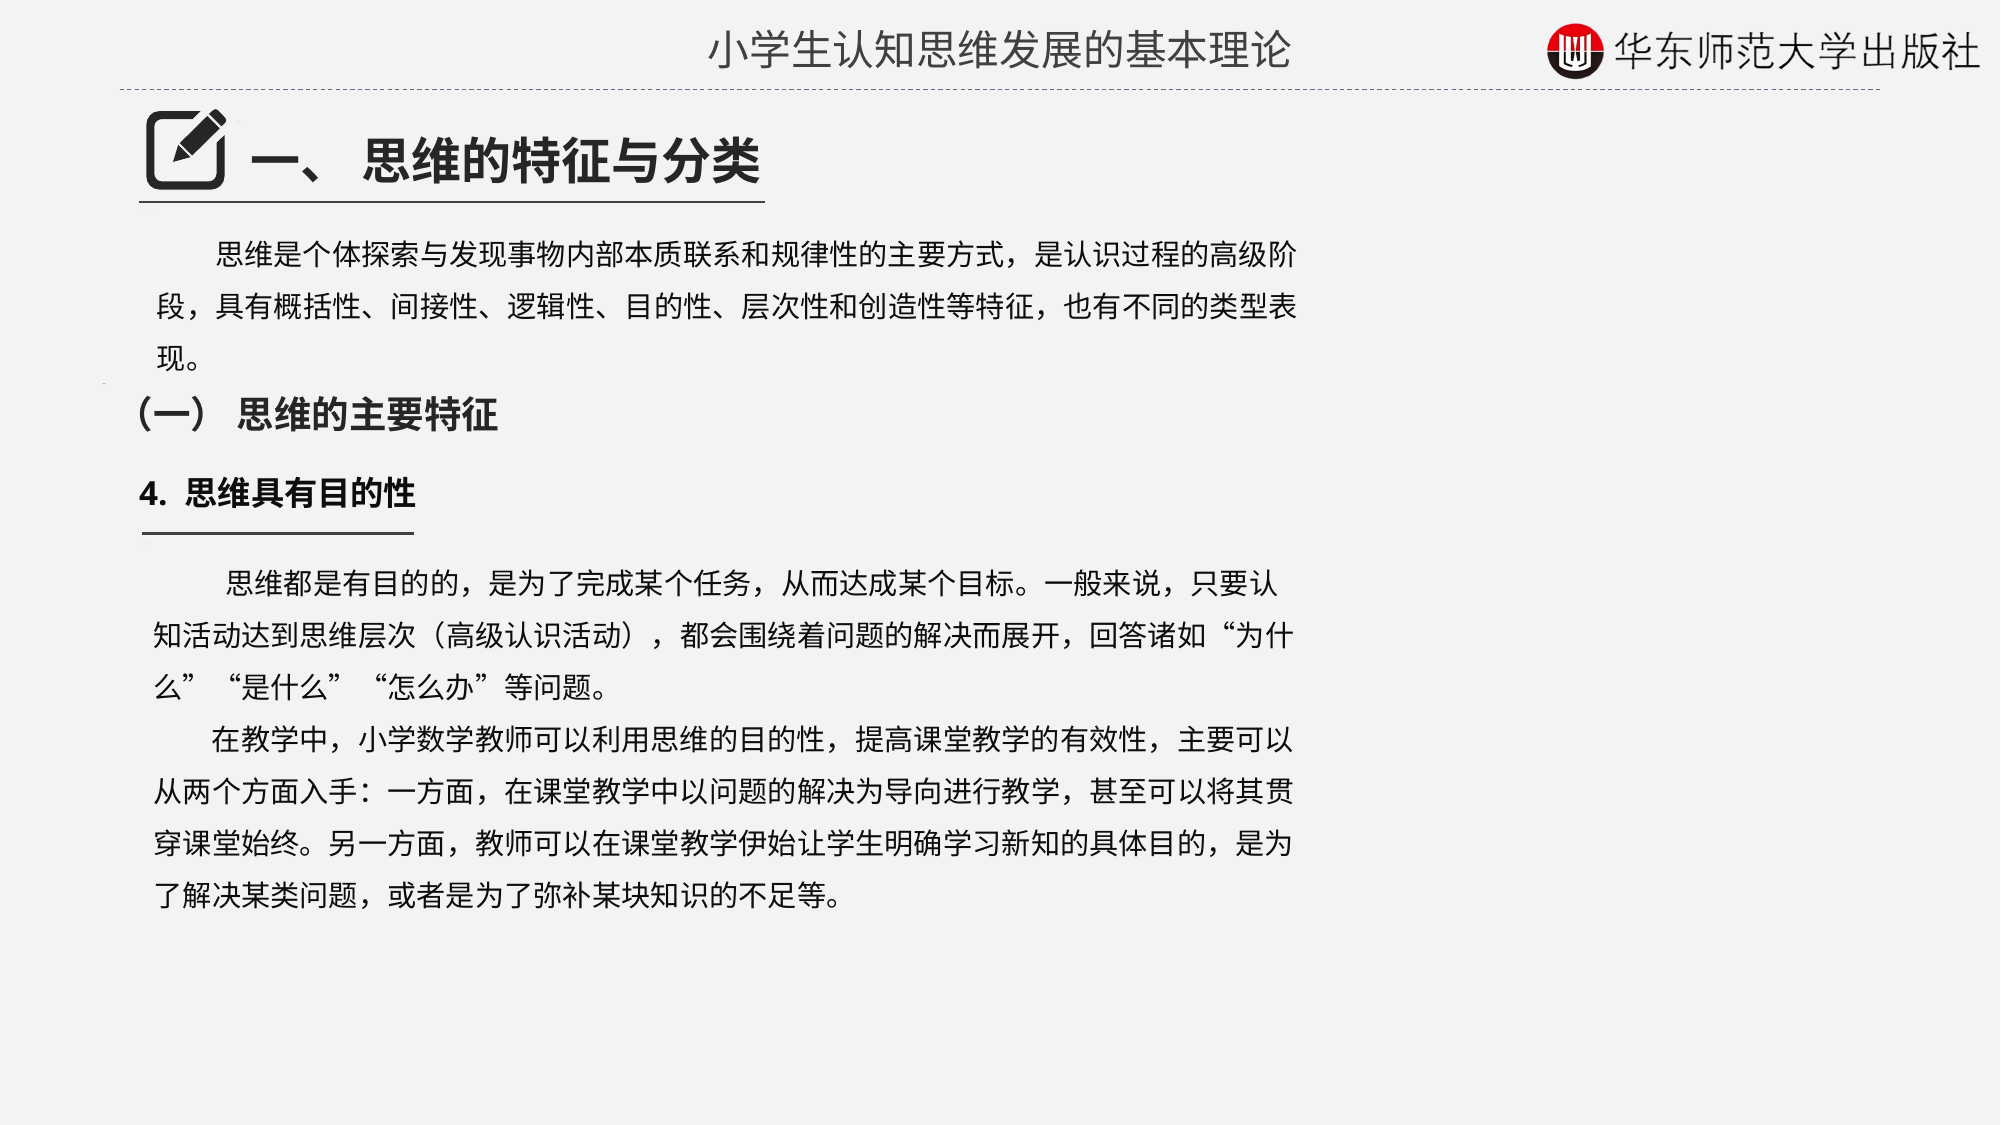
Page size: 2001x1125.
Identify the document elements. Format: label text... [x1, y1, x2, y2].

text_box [1536, 13, 1989, 83]
text_box 思维都是有目的的，是为了完成某个任务，从而达成某个目标。一般来说，只要认知活动达到思维层次（高级认识活动），都会围绕着问题的解决而展开，回答诸如“为什么”“是什么”“怎么办”等问题。 在教学中，小学数学教师可以利用思维的目的性，提高课堂教学的有效性，主要可以从两个方面入手：一方面，在课堂教学中以问题的解决为导向进行教学，甚至可以将其贯穿课堂始终。另一方面，教师可以在课堂教学伊始让学生明确学习新知的具体目的，是为了解决某类问题，或者是为了弥补某块知识的不足等。 [138, 540, 1320, 920]
text_box 小学生认知思维发展的基本理论 [680, 23, 1320, 74]
text_box 4. 思维具有目的性 [124, 465, 807, 520]
text_box [146, 111, 225, 190]
text_box [208, 109, 227, 127]
text_box 一、 思维的特征与分类 [235, 121, 940, 197]
text_box （一） 思维的主要特征 [101, 383, 692, 444]
text_box 思维是个体探索与发现事物内部本质联系和规律性的主要方式，是认识过程的高级阶段，具有概括性、间接性、逻辑性、目的性、层次性和创造性等特征，也有不同的类型表现。 [142, 212, 1320, 383]
